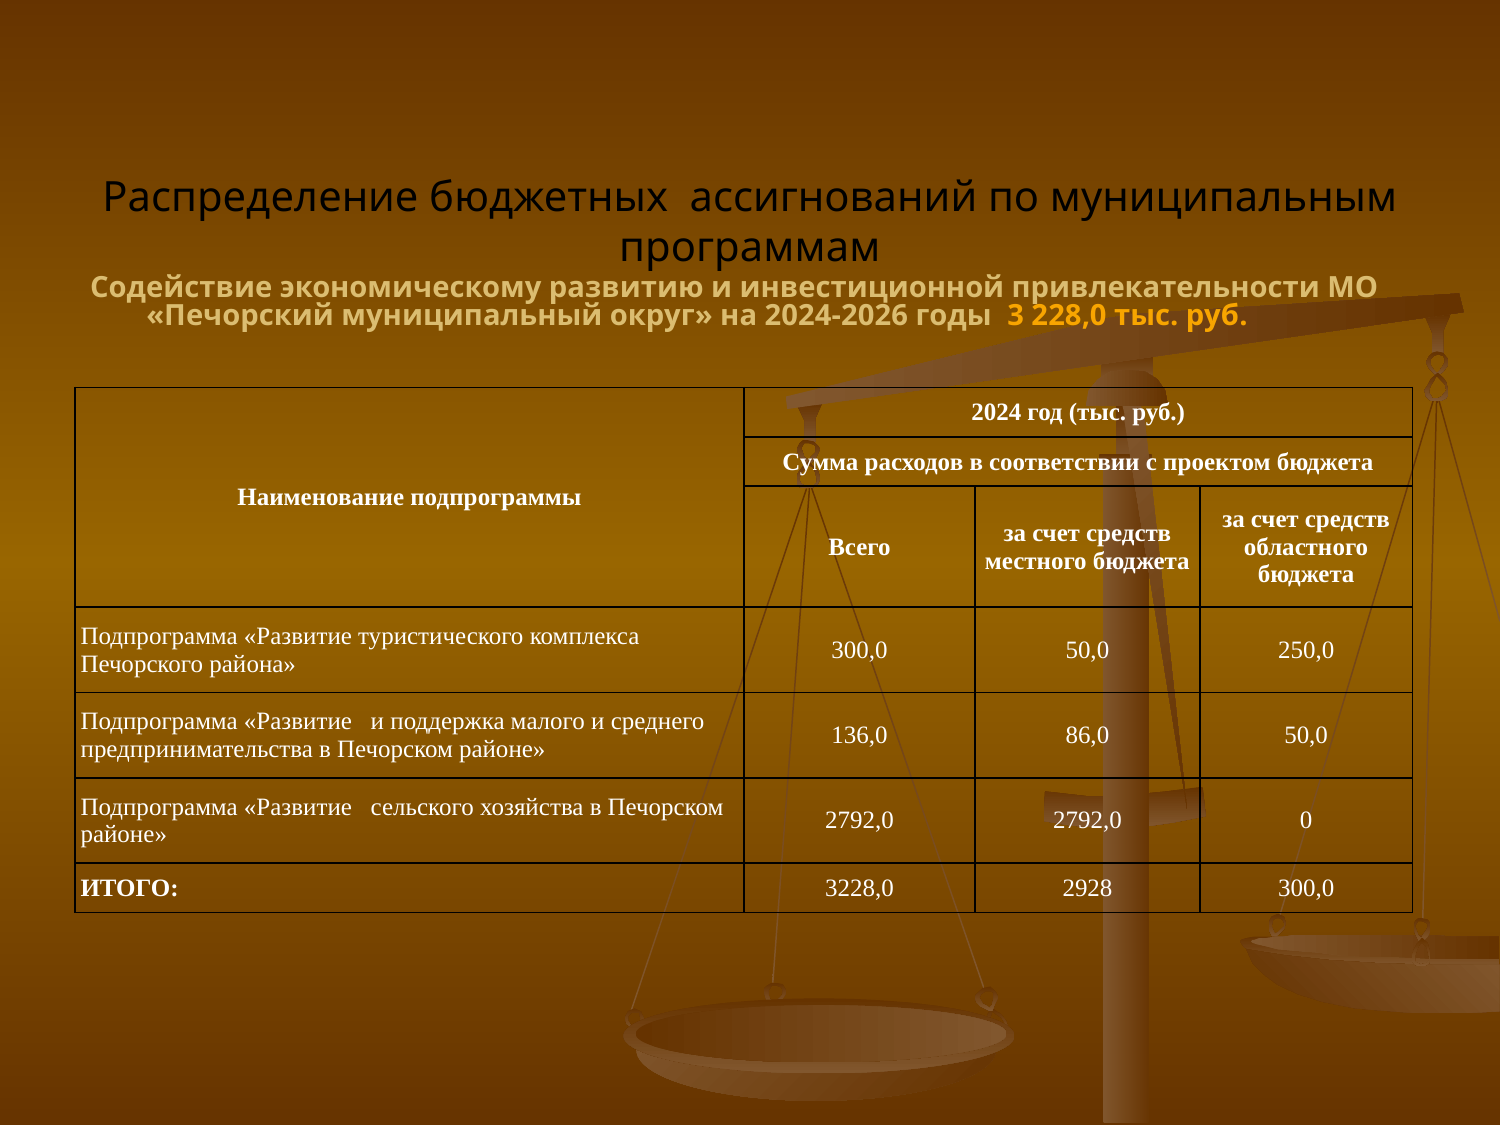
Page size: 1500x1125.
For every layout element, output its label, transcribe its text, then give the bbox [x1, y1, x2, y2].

table_header 2024 год (тыс. руб.) [745, 388, 1412, 436]
table_cell 2928 [976, 864, 1199, 912]
table_cell 2792,0 [745, 779, 974, 862]
table_cell 136,0 [745, 693, 974, 777]
table_cell 50,0 [1201, 693, 1412, 777]
table_cell 300,0 [1201, 864, 1412, 912]
table_cell 300,0 [745, 608, 974, 692]
table_header Наименование подпрограммы [76, 388, 743, 606]
table_cell 250,0 [1201, 608, 1412, 692]
table_cell Подпрограмма «Развитие сельского хозяйства в Печорском районе» [76, 779, 743, 862]
table_cell Всего [745, 487, 974, 606]
table_cell 50,0 [976, 608, 1199, 692]
table_cell Подпрограмма «Развитие туристического комплекса Печорского района» [76, 608, 743, 692]
table_cell за счет средств местного бюджета [976, 487, 1199, 606]
table_cell 2792,0 [976, 779, 1199, 862]
table_cell Сумма расходов в соответствии с проектом бюджета [745, 438, 1412, 485]
table_cell 86,0 [976, 693, 1199, 777]
table_cell ИТОГО: [76, 864, 743, 912]
table_cell за счет средств областного бюджета [1201, 487, 1412, 606]
table_cell 0 [1201, 779, 1412, 862]
list Распределение бюджетных ассигнований по муниципальным программам Содействие экономическому развитию и инвестиционной привлекательности МО «Печорский муниципальный округ» на 2024-2026 годы 3 228,0 тыс. руб. [74, 45, 1426, 1113]
table_cell Подпрограмма «Развитие и поддержка малого и среднего предпринимательства в Печорском районе» [76, 693, 743, 777]
table_cell 3228,0 [745, 864, 974, 912]
